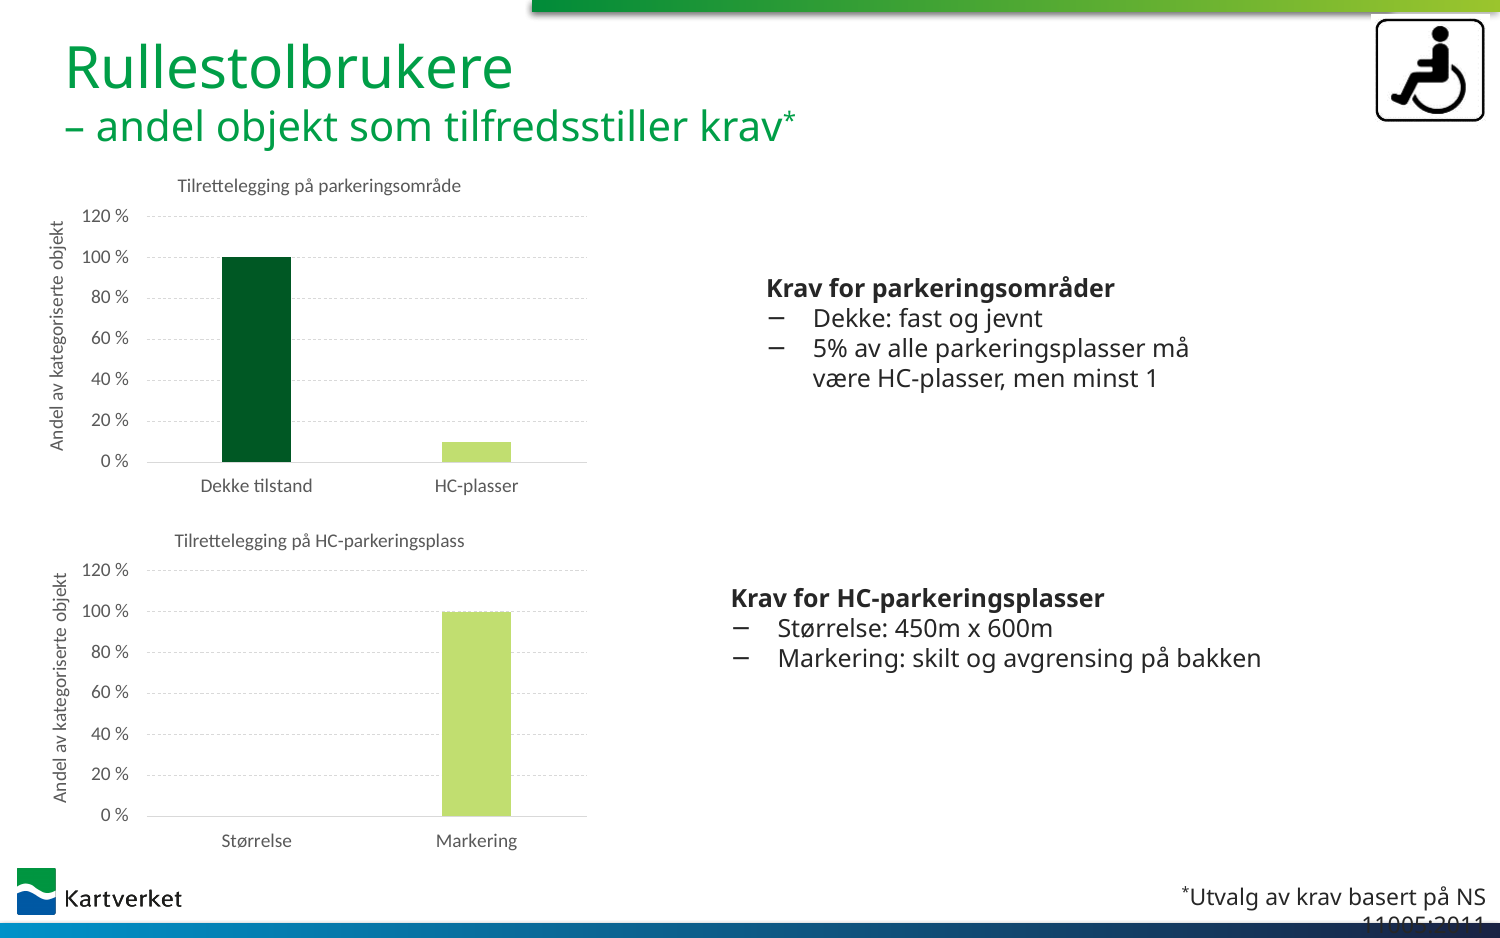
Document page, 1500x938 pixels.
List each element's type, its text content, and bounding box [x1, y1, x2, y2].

text_box Rullestolbrukere – andel objekt som tilfredsstiller krav* [49, 23, 1431, 158]
text_box *Utvalg av krav basert på NS 11005:2011 [1068, 873, 1500, 938]
picture [41, 166, 598, 505]
picture [1371, 13, 1491, 127]
picture [41, 520, 598, 859]
text_box Krav for parkeringsområder Dekke: fast og jevnt 5% av alle parkeringsplasser må være HC-plasser, men minst 1 [751, 264, 1232, 400]
text_box Krav for HC-parkeringsplasser Størrelse: 450m x 600m Markering: skilt og avgrensing på bakken [715, 574, 1278, 680]
